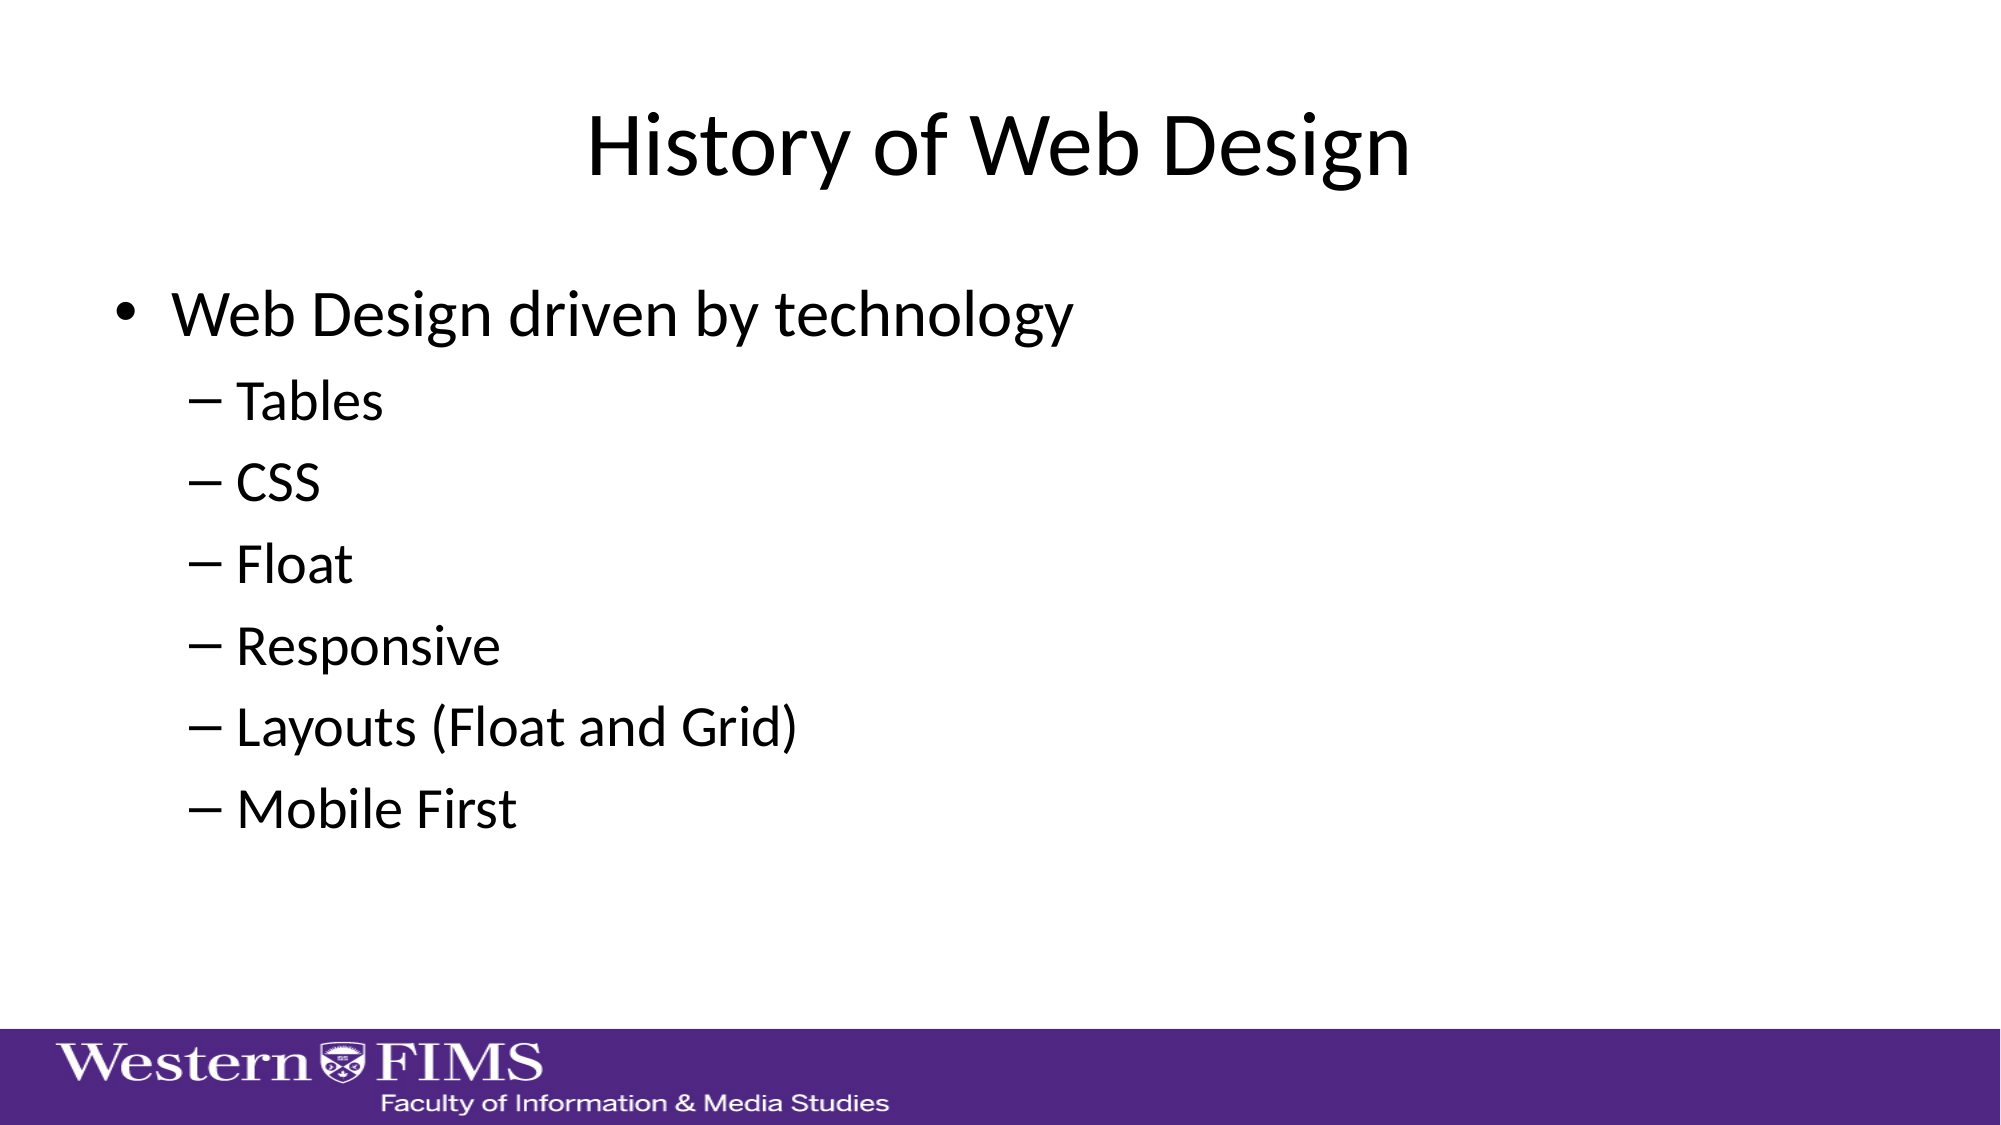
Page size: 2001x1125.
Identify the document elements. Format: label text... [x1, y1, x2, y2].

title History of Web Design [99, 45, 1900, 233]
list Web Design driven by technology Tables CSS Float Responsive Layouts (Float and Grid) Mobile First [99, 262, 1900, 1005]
picture [0, 0, 2001, 1125]
